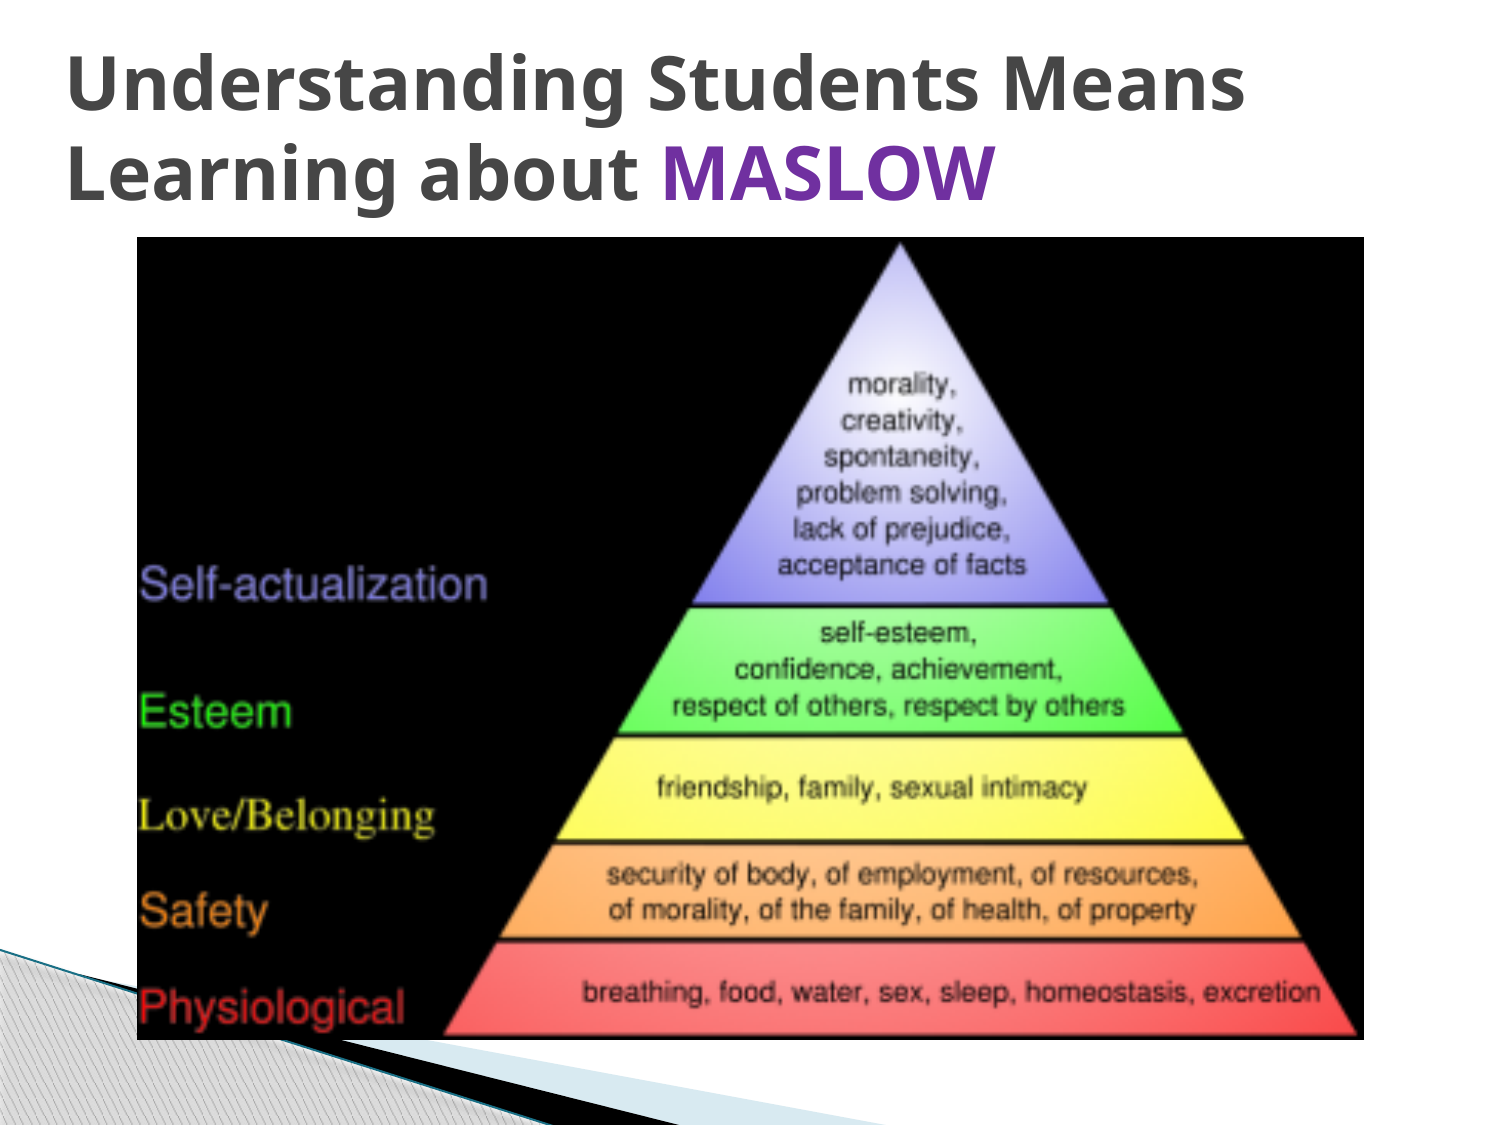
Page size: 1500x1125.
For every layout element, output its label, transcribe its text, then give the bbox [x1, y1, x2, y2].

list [137, 237, 1365, 1040]
title Understanding Students Means Learning about MASLOW [50, 0, 1400, 250]
